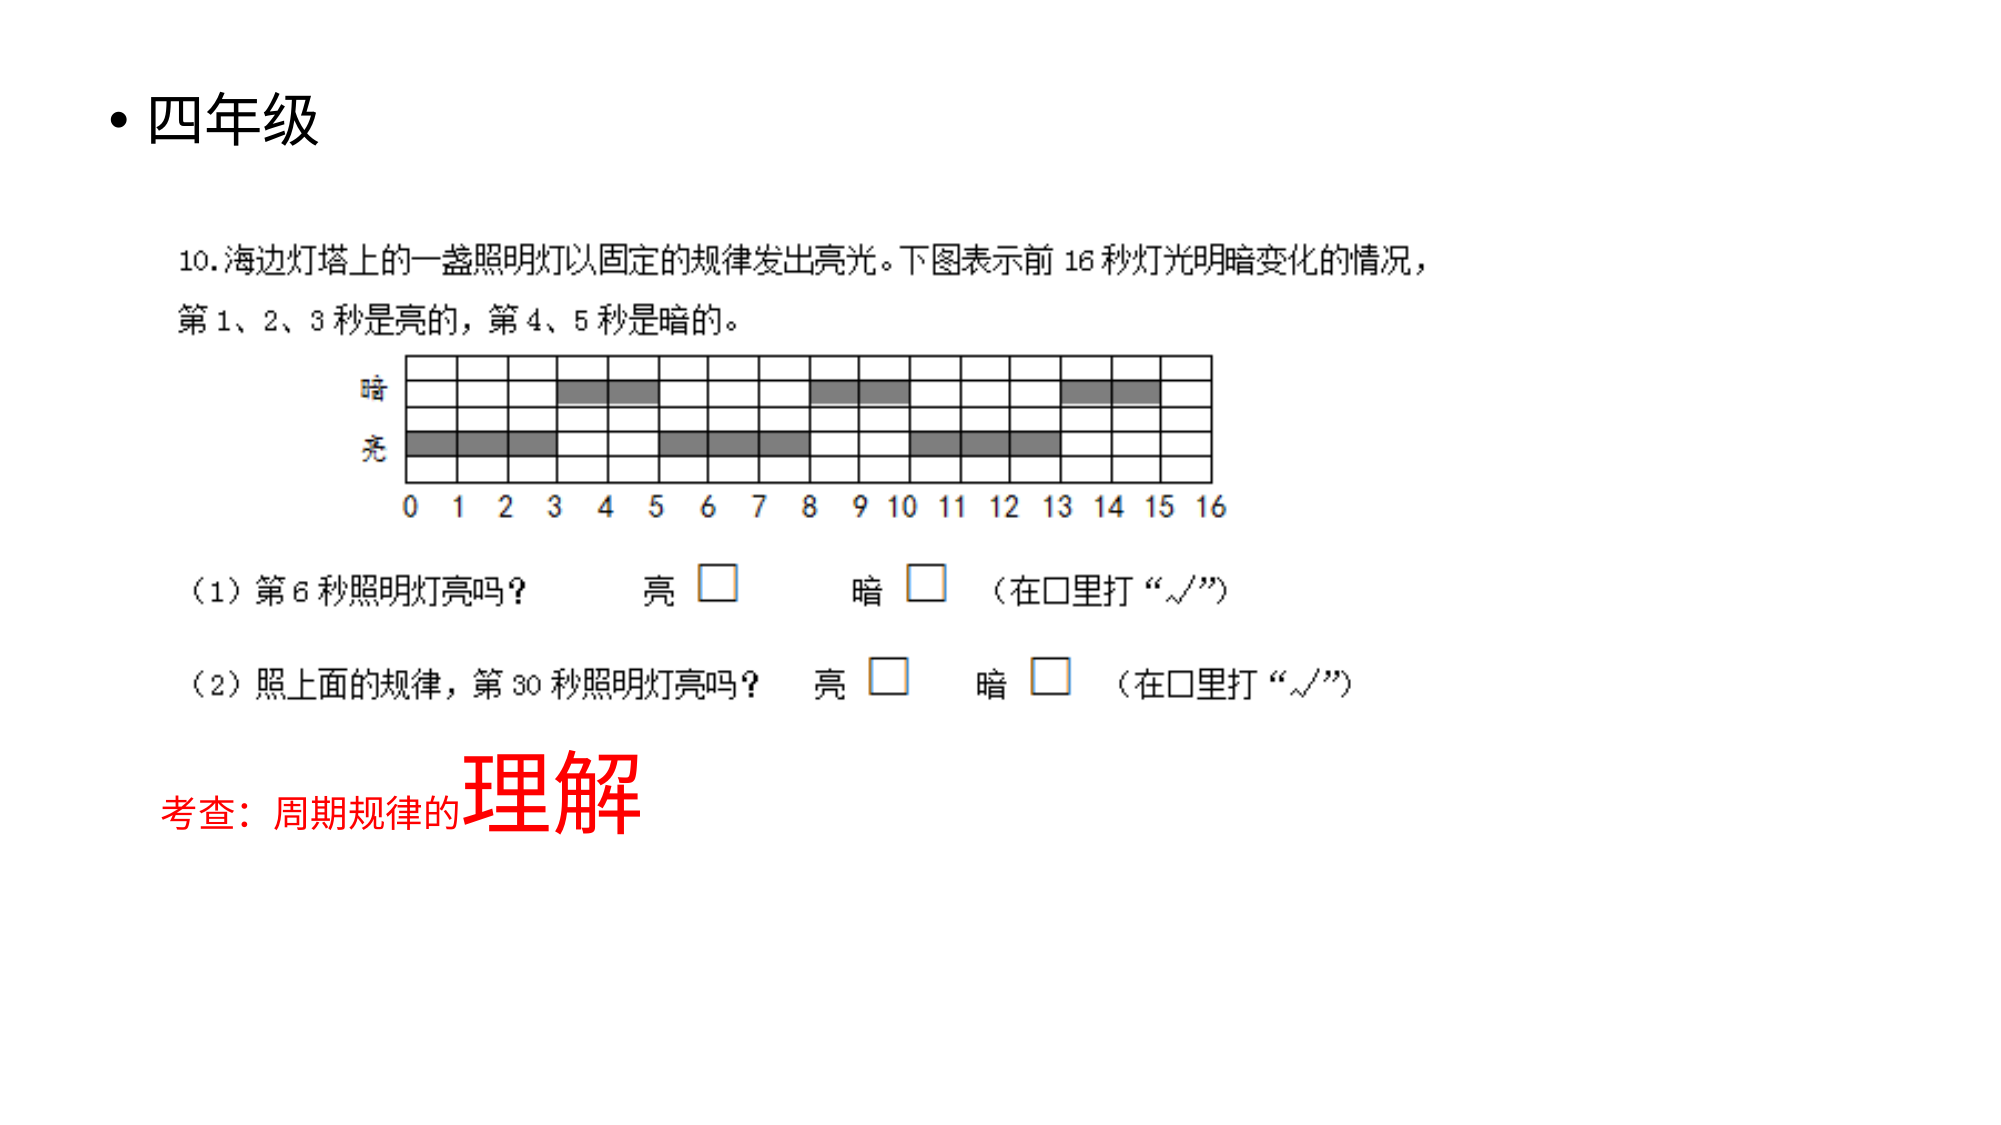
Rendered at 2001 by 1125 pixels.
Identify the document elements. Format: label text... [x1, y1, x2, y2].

picture [146, 240, 1473, 729]
text_box 考查：周期规律的理解 [146, 728, 1580, 853]
list 四年级 [93, 83, 378, 193]
